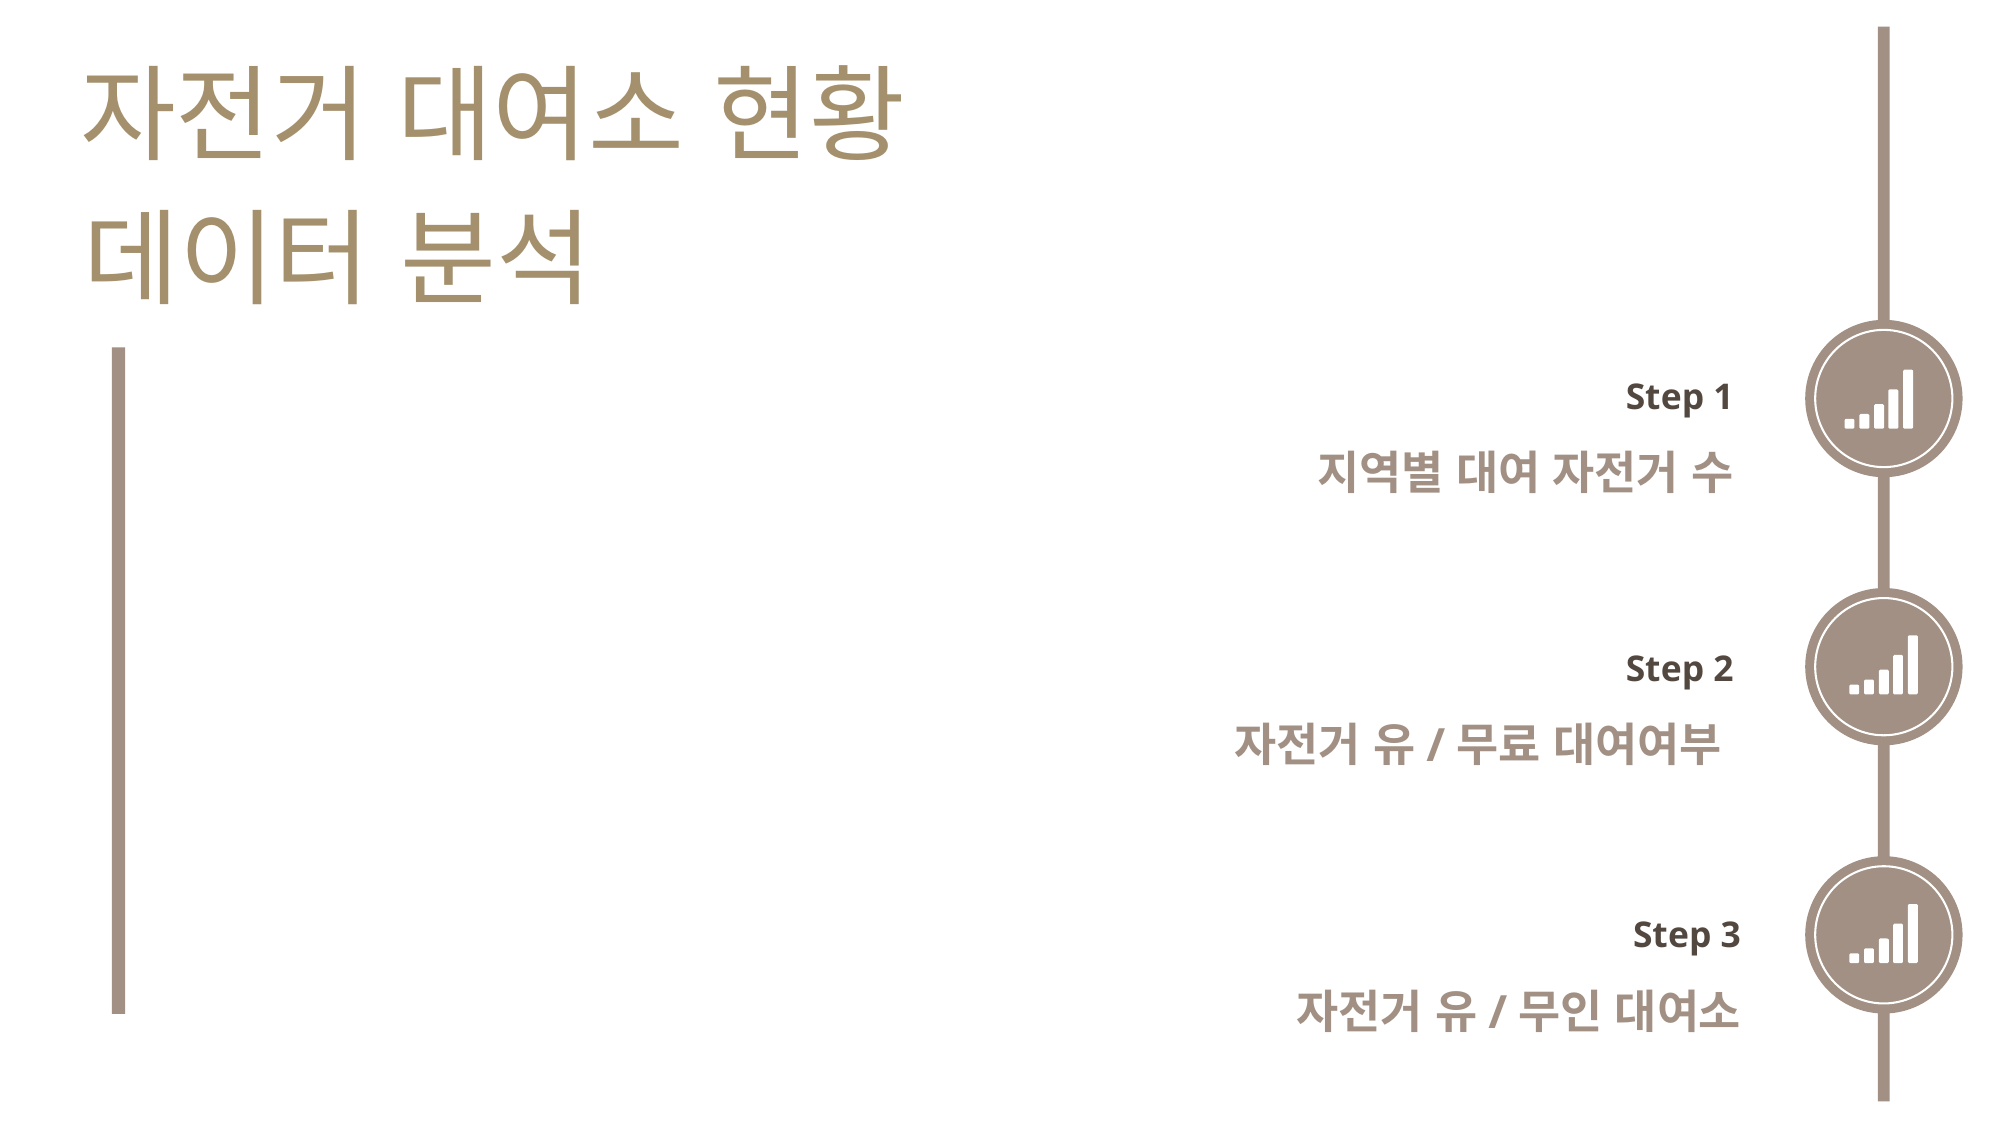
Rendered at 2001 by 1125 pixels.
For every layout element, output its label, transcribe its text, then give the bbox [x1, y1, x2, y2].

text_box Step 3 자전거 유/무인 대여소 [1273, 883, 1756, 1045]
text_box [1805, 26, 1963, 1102]
text_box 자전거 대여소 현황 [65, 41, 1542, 181]
text_box 데이터 분석 [68, 184, 694, 325]
text_box [111, 346, 126, 1015]
text_box Step 1 지역별 대여 자전거 수 [1266, 345, 1749, 507]
text_box Step 2 자전거 유/무료 대여여부 [1049, 617, 1749, 779]
